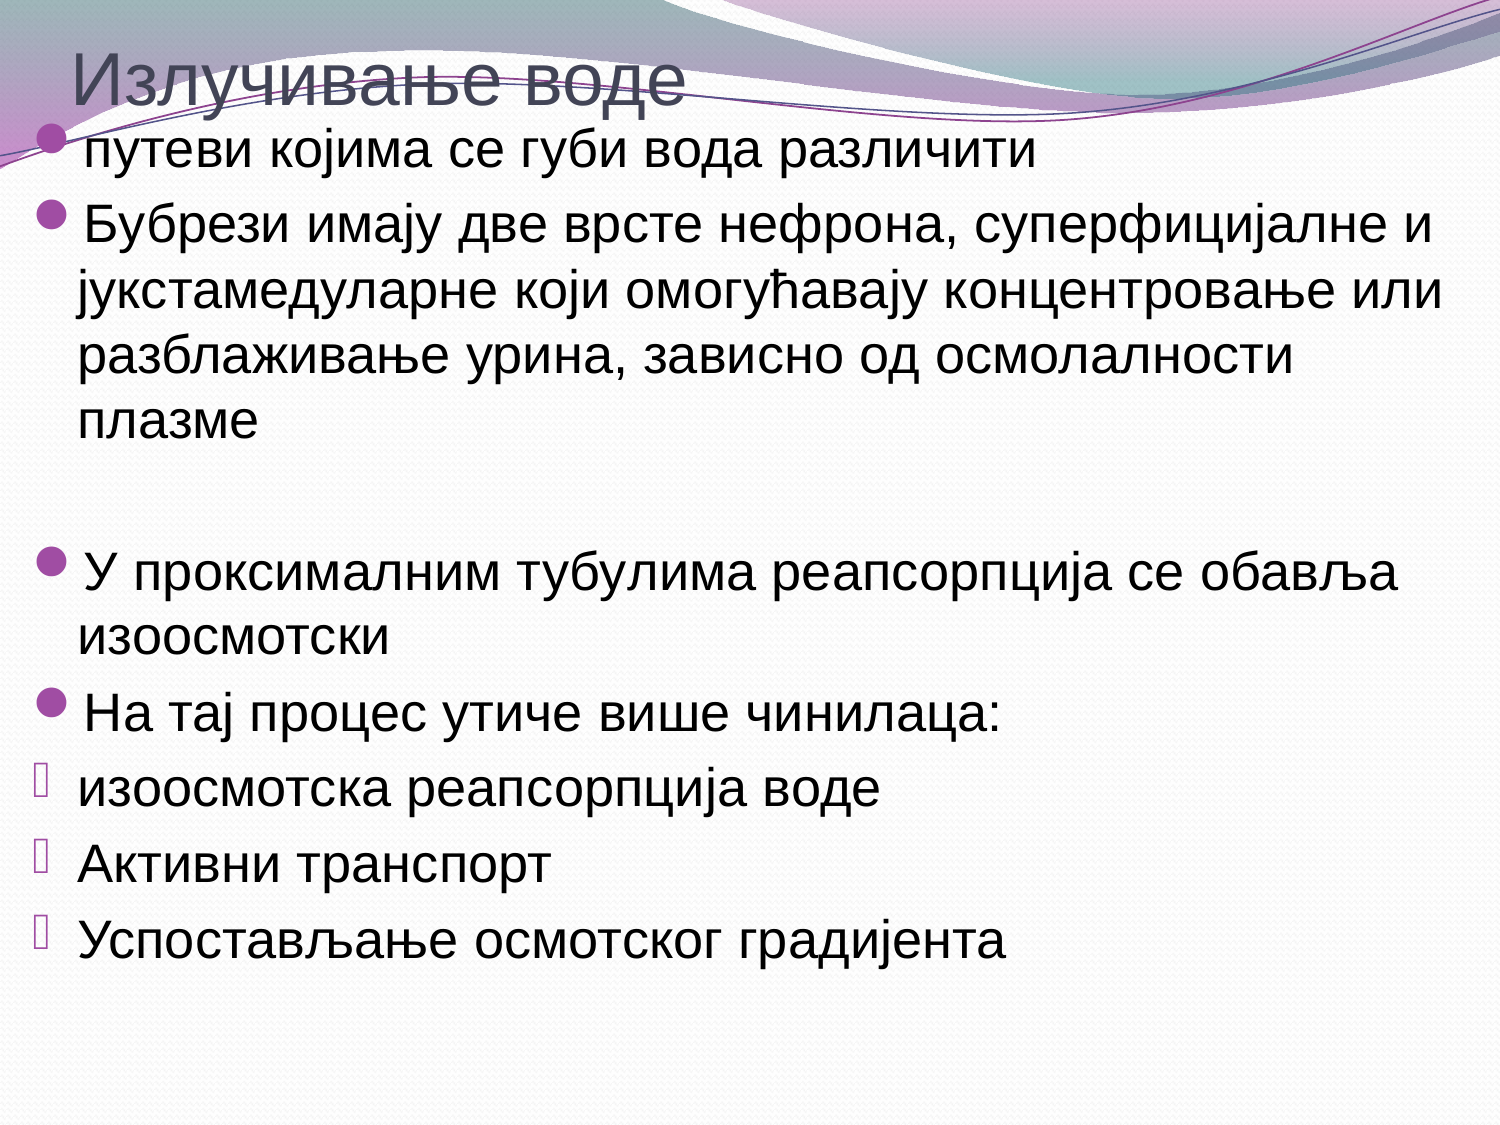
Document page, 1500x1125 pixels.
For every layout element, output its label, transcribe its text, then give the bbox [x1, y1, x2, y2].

title Излучивање воде [70, 23, 1421, 105]
list путеви којима се губи вода различити Бубрези имају две врсте нефрона, суперфицијалне и јукстамедуларне који омогућавају концентровање или разблаживање урина, зависно од осмолалности плазме У проксималним тубулима реапсорпција се обавља изоосмотски На тај процес утиче више чинилаца: изоосмотска реапсорпција воде Активни транспорт Успостављање осмотског градијента [17, 105, 1471, 1090]
